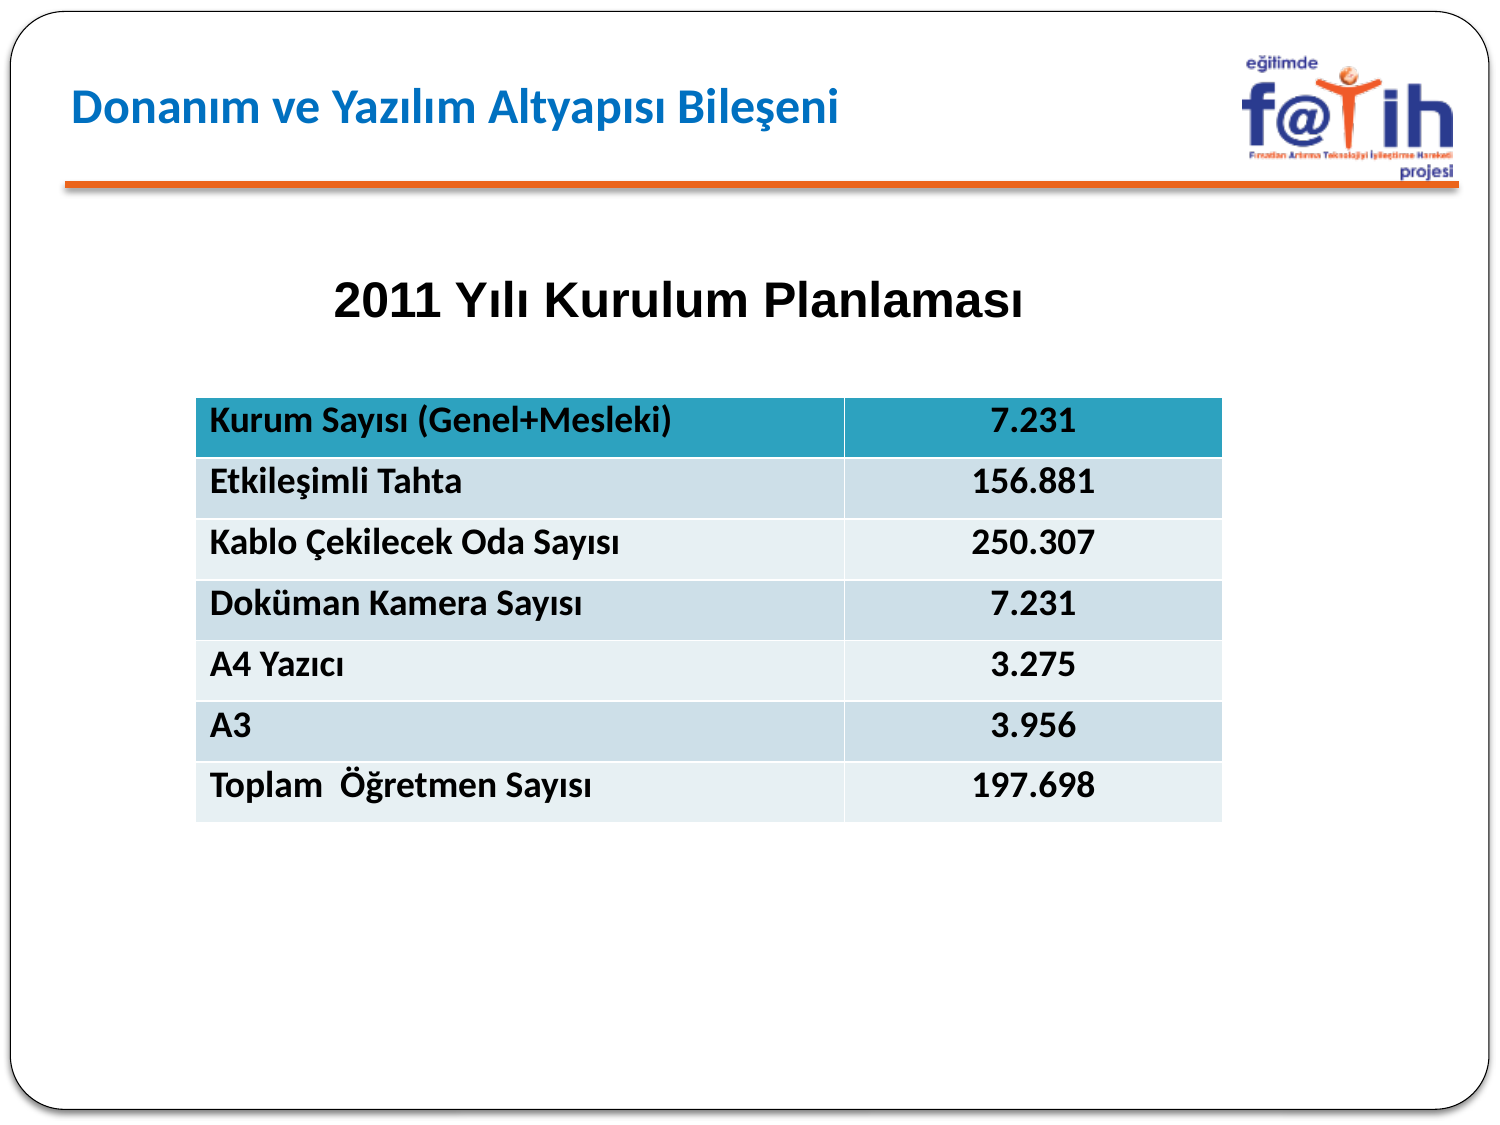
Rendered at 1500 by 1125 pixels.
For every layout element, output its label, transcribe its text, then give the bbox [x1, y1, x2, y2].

table_cell 3.956 [845, 702, 1222, 761]
table_header 7.231 [845, 398, 1222, 457]
table_cell 250.307 [845, 520, 1222, 579]
table_cell 7.231 [845, 581, 1222, 640]
table_cell 3.275 [845, 641, 1222, 700]
table_cell Etkileşimli Tahta [196, 459, 844, 518]
table_cell Toplam Öğretmen Sayısı [196, 763, 844, 822]
table_cell 197.698 [845, 763, 1222, 822]
text_box Donanım ve Yazılım Altyapısı Bileşeni [57, 66, 856, 142]
table_cell A4 Yazıcı [196, 641, 844, 700]
table_cell Kablo Çekilecek Oda Sayısı [196, 520, 844, 579]
table_cell Doküman Kamera Sayısı [196, 581, 844, 640]
table_header Kurum Sayısı (Genel+Mesleki) [196, 398, 844, 457]
text_box 2011 Yılı Kurulum Planlaması [277, 259, 1081, 335]
table_cell 156.881 [845, 459, 1222, 518]
picture [1242, 54, 1453, 182]
table_cell A3 [196, 702, 844, 761]
